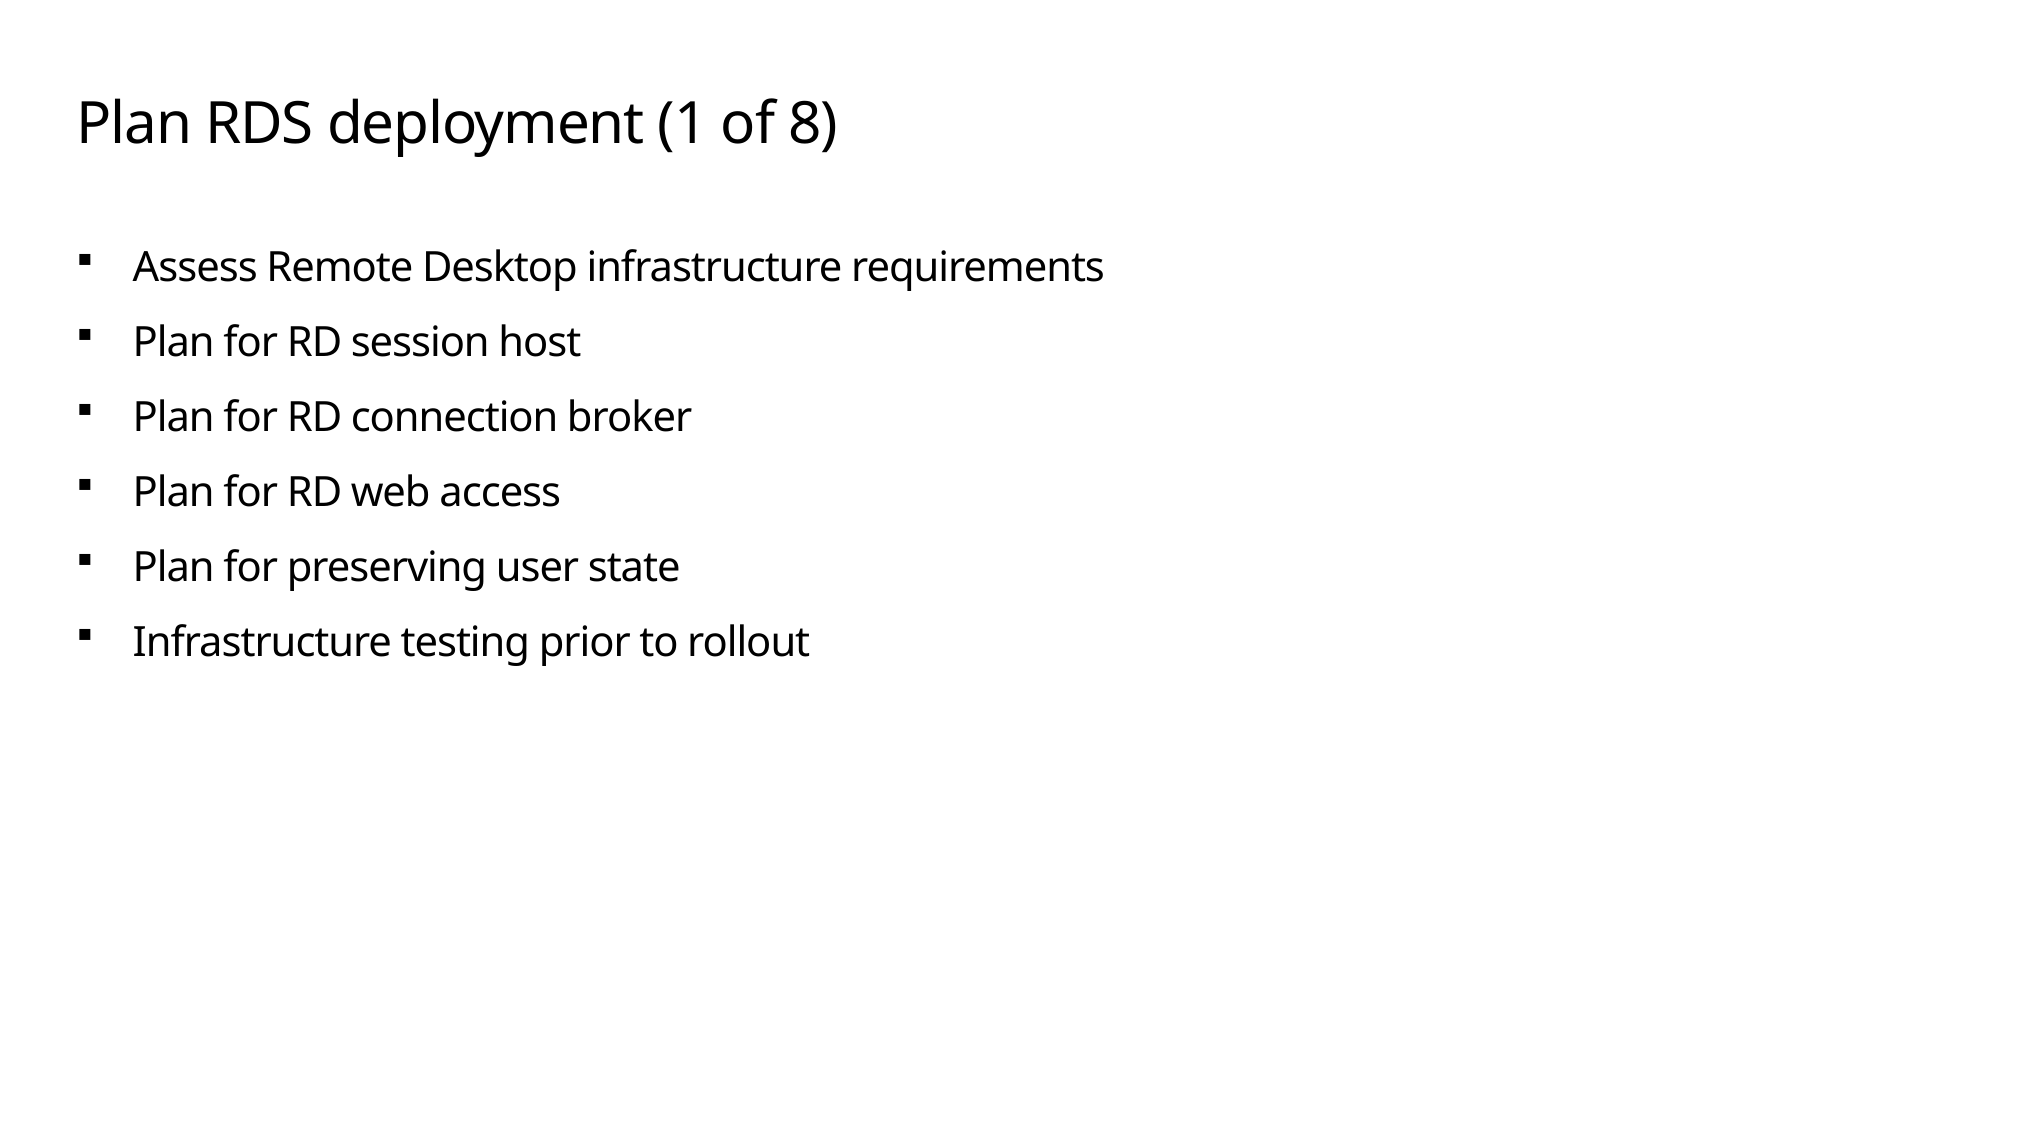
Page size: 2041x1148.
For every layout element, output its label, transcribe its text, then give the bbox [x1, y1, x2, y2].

list Assess Remote Desktop infrastructure requirements Plan for RD session host Plan for RD connection broker Plan for RD web access Plan for preserving user state Infrastructure testing prior to rollout [76, 240, 1968, 1074]
title Plan RDS deployment (1 of 8) [76, 93, 1968, 161]
